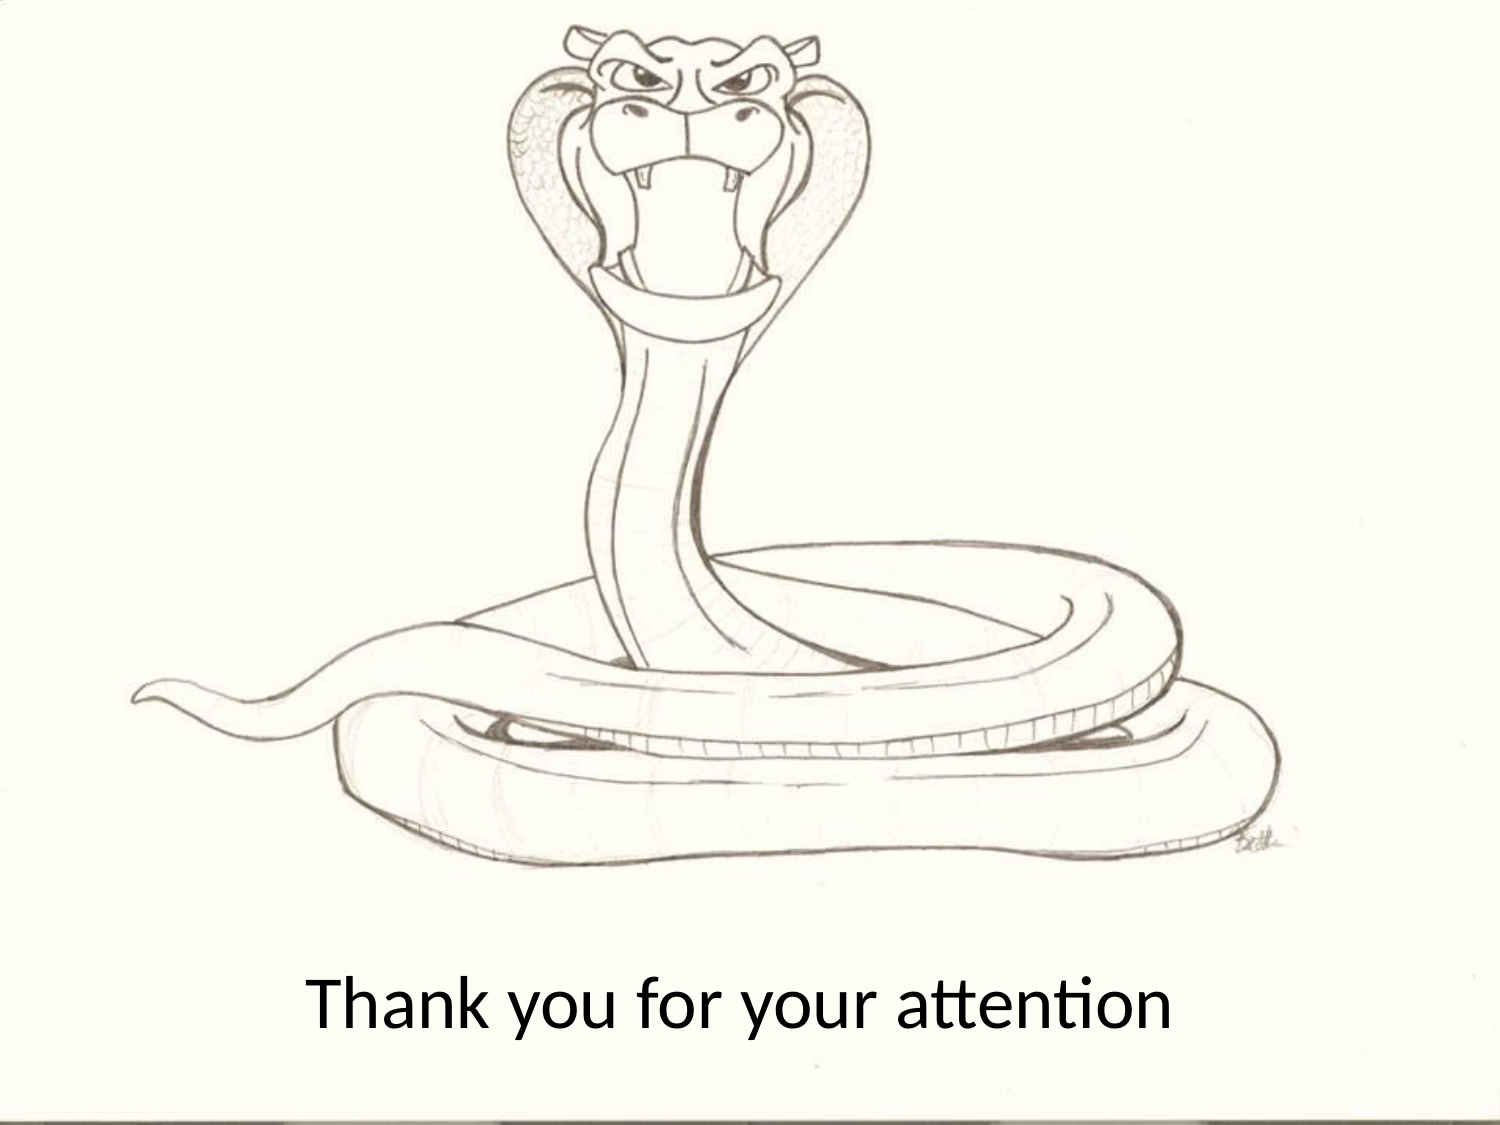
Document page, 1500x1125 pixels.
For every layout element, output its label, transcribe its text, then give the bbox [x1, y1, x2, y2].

picture [0, 0, 1500, 1125]
title Thank you for your attention [64, 905, 1415, 1093]
